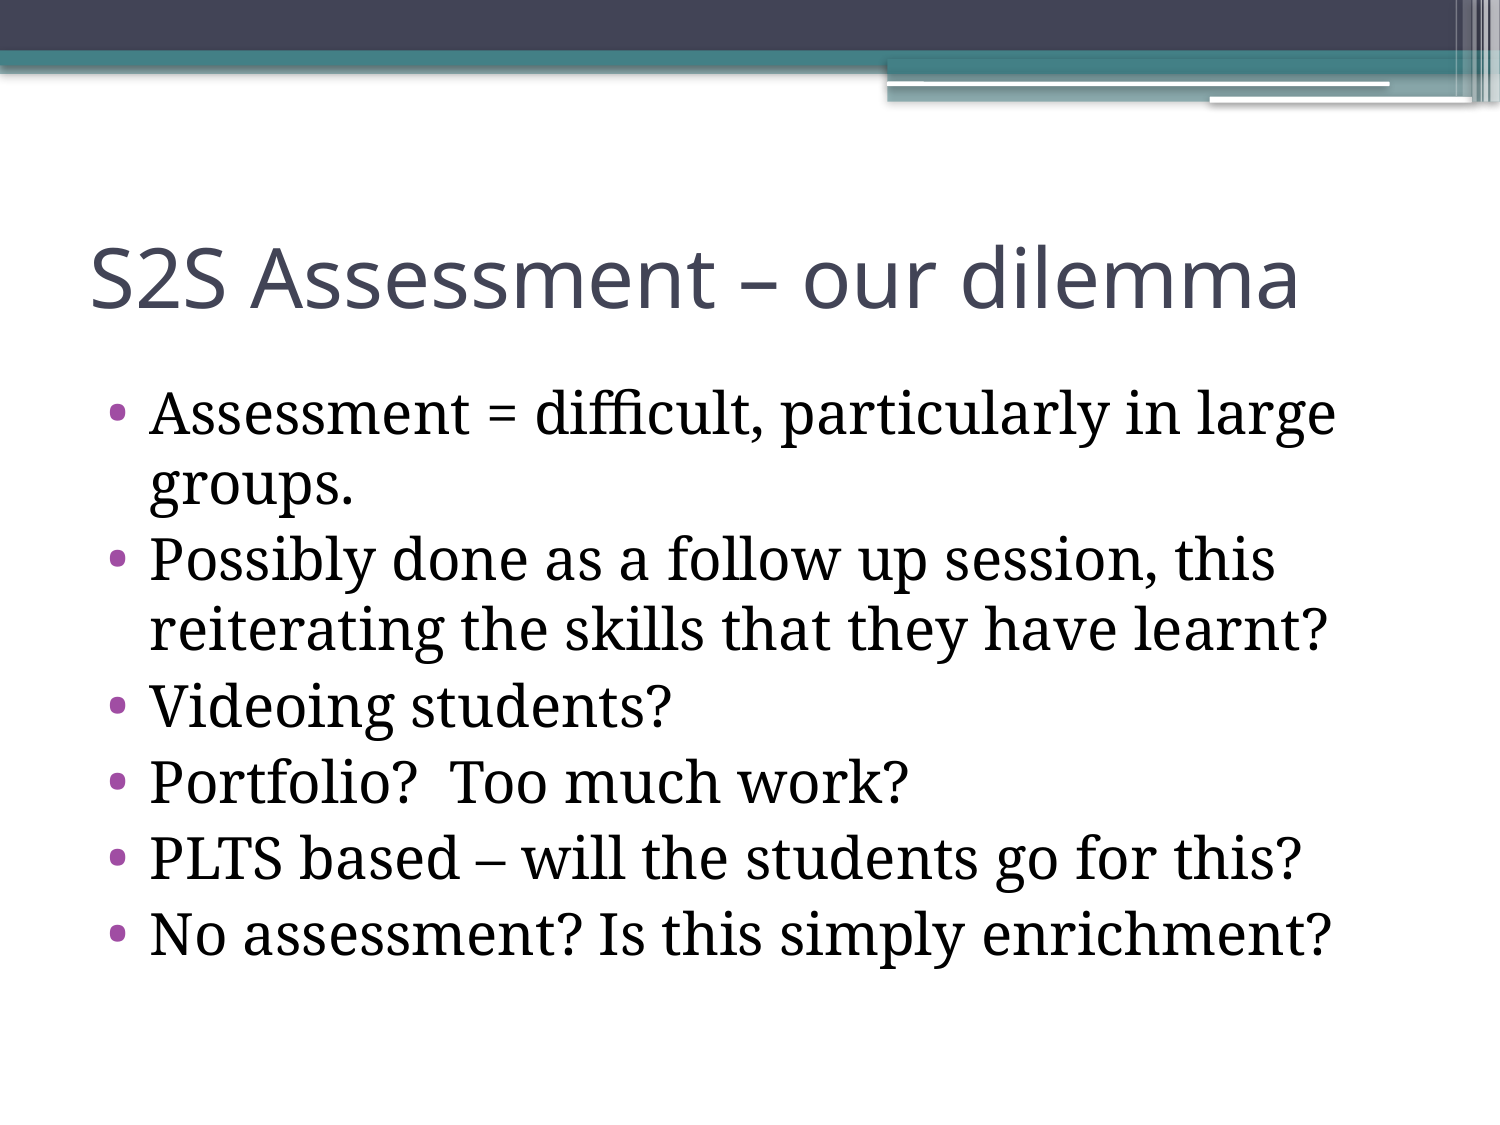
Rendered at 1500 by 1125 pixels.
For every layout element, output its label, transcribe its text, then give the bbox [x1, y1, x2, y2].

title S2S Assessment – our dilemma [75, 187, 1425, 363]
list Assessment = difficult, particularly in large groups. Possibly done as a follow up session, this reiterating the skills that they have learnt? Videoing students? Portfolio? Too much work? PLTS based – will the students go for this? No assessment? Is this simply enrichment? [75, 368, 1425, 1079]
